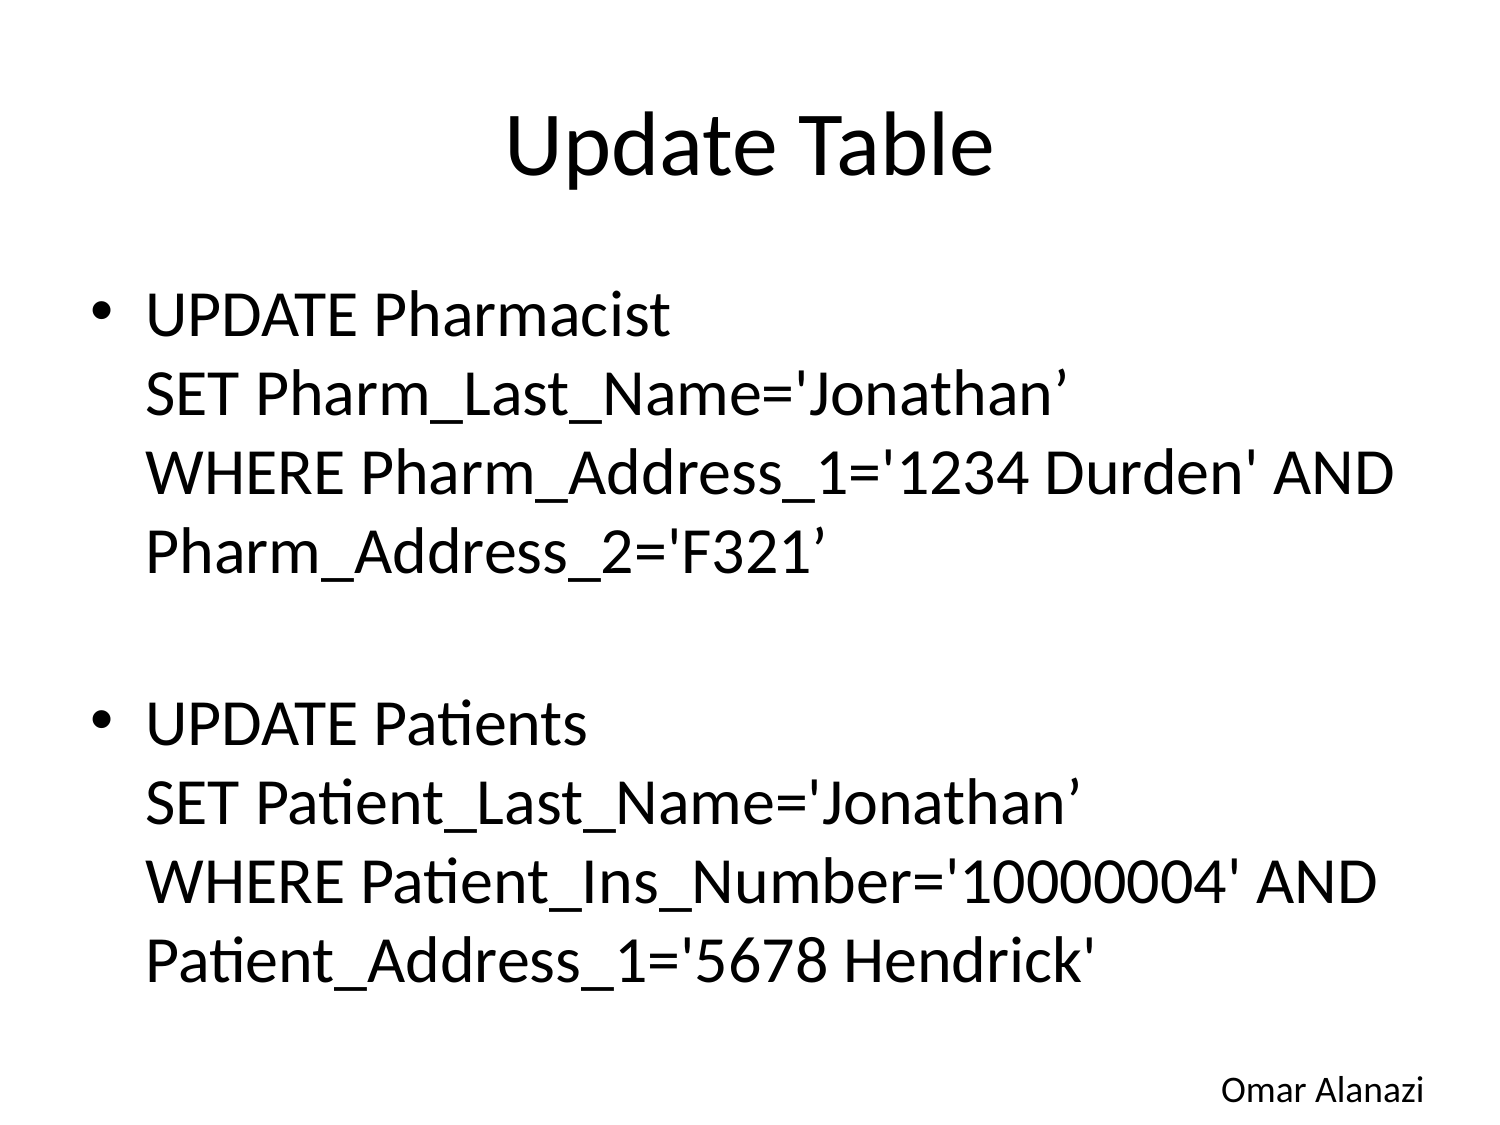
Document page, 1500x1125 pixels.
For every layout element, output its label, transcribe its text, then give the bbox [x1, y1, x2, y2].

text_box Omar Alanazi [1206, 1057, 1440, 1118]
title Update Table [75, 45, 1425, 233]
list UPDATE Pharmacist SET Pharm_Last_Name='Jonathan’ WHERE Pharm_Address_1='1234 Durden' AND Pharm_Address_2='F321’ UPDATE Patients SET Patient_Last_Name='Jonathan’ WHERE Patient_Ins_Number='10000004' AND Patient_Address_1='5678 Hendrick' [75, 262, 1425, 1005]
